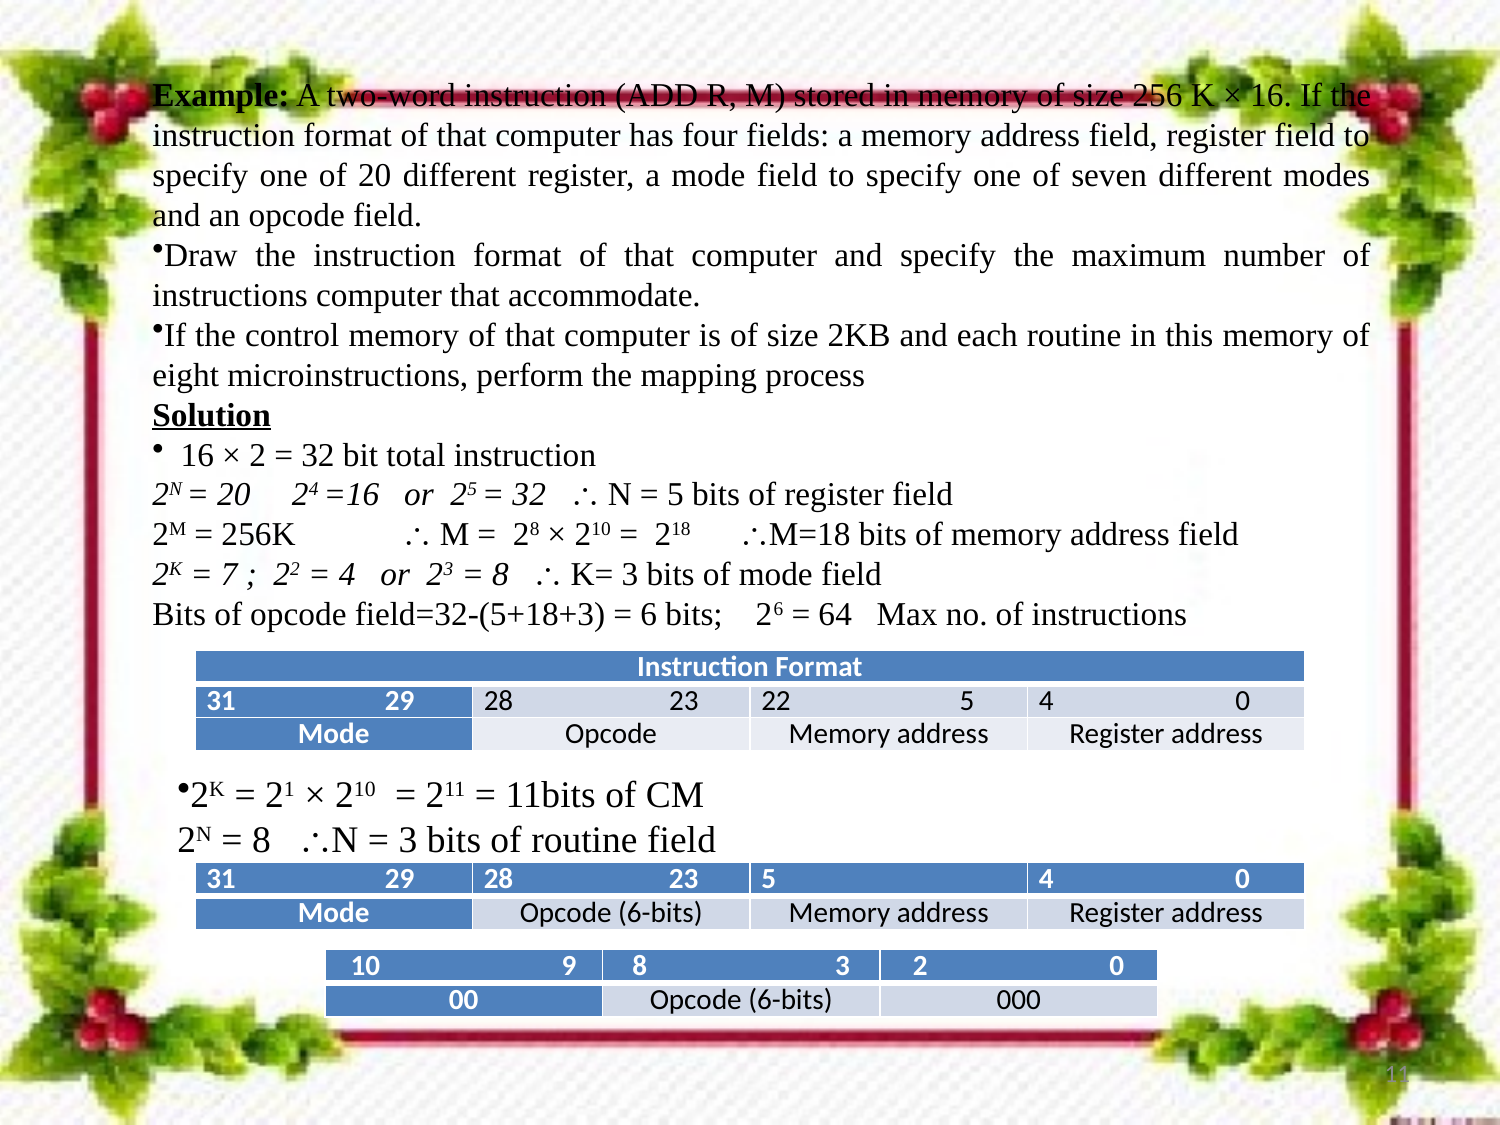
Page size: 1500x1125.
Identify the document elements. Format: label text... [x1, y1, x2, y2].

table_cell 31 29 [196, 687, 472, 717]
table_cell Mode [196, 899, 472, 929]
picture [0, 0, 1500, 1125]
table_cell Memory address [751, 899, 1027, 929]
table_cell 000 [881, 986, 1157, 1016]
table_header 5 [751, 863, 1027, 893]
table_cell 28 23 [473, 687, 749, 717]
table_cell Register address [1028, 718, 1304, 750]
table_cell Opcode [473, 718, 749, 750]
table_cell 4 0 [1028, 687, 1304, 717]
table_cell Opcode (6-bits) [473, 899, 749, 929]
table_cell Opcode (6-bits) [603, 986, 879, 1016]
table_header 8 3 [603, 950, 879, 980]
table_cell Mode [196, 718, 472, 750]
table_header 4 0 [1028, 863, 1304, 893]
table_cell Memory address [751, 718, 1027, 750]
table_cell 22 5 [751, 687, 1027, 717]
table_header 10 9 [326, 950, 602, 980]
table_header 31 29 [196, 868, 472, 893]
slide_number 11 [1074, 1042, 1425, 1103]
text_box 2K = 21 × 210 = 211 = 11bits of CM 2N = 8 N = 3 bits of routine field [162, 762, 913, 868]
table_cell Register address [1028, 899, 1304, 929]
table_cell 00 [326, 986, 602, 1016]
table_header Instruction Format [196, 651, 1304, 681]
table_header 2 0 [881, 950, 1157, 980]
text_box Example: A two-word instruction (ADD R, M) stored in memory of size 256 K × 16. If the instruction format of that computer has four fields: a memory address field, register field to specify one of 20 different register, a mode field to specify one of seven different modes and an opcode field. Draw the instruction format of that computer and specify the maximum number of instructions computer that accommodate. If the control memory of that computer is of size 2KB and each routine in this memory of eight microinstructions, perform the mapping process Solution 16 × 2 = 32 bit total instruction 2N = 20 24 =16 or 25 = 32  N = 5 bits of register field 2M = 256K  M = 28 × 210 = 218 M=18 bits of memory address field 2K = 7 ; 22 = 4 or 23 = 8  K= 3 bits of mode field Bits of opcode field=32-(5+18+3) = 6 bits; 26 = 64 Max no. of instructions [137, 65, 1388, 640]
table_header 28 23 [473, 868, 749, 893]
